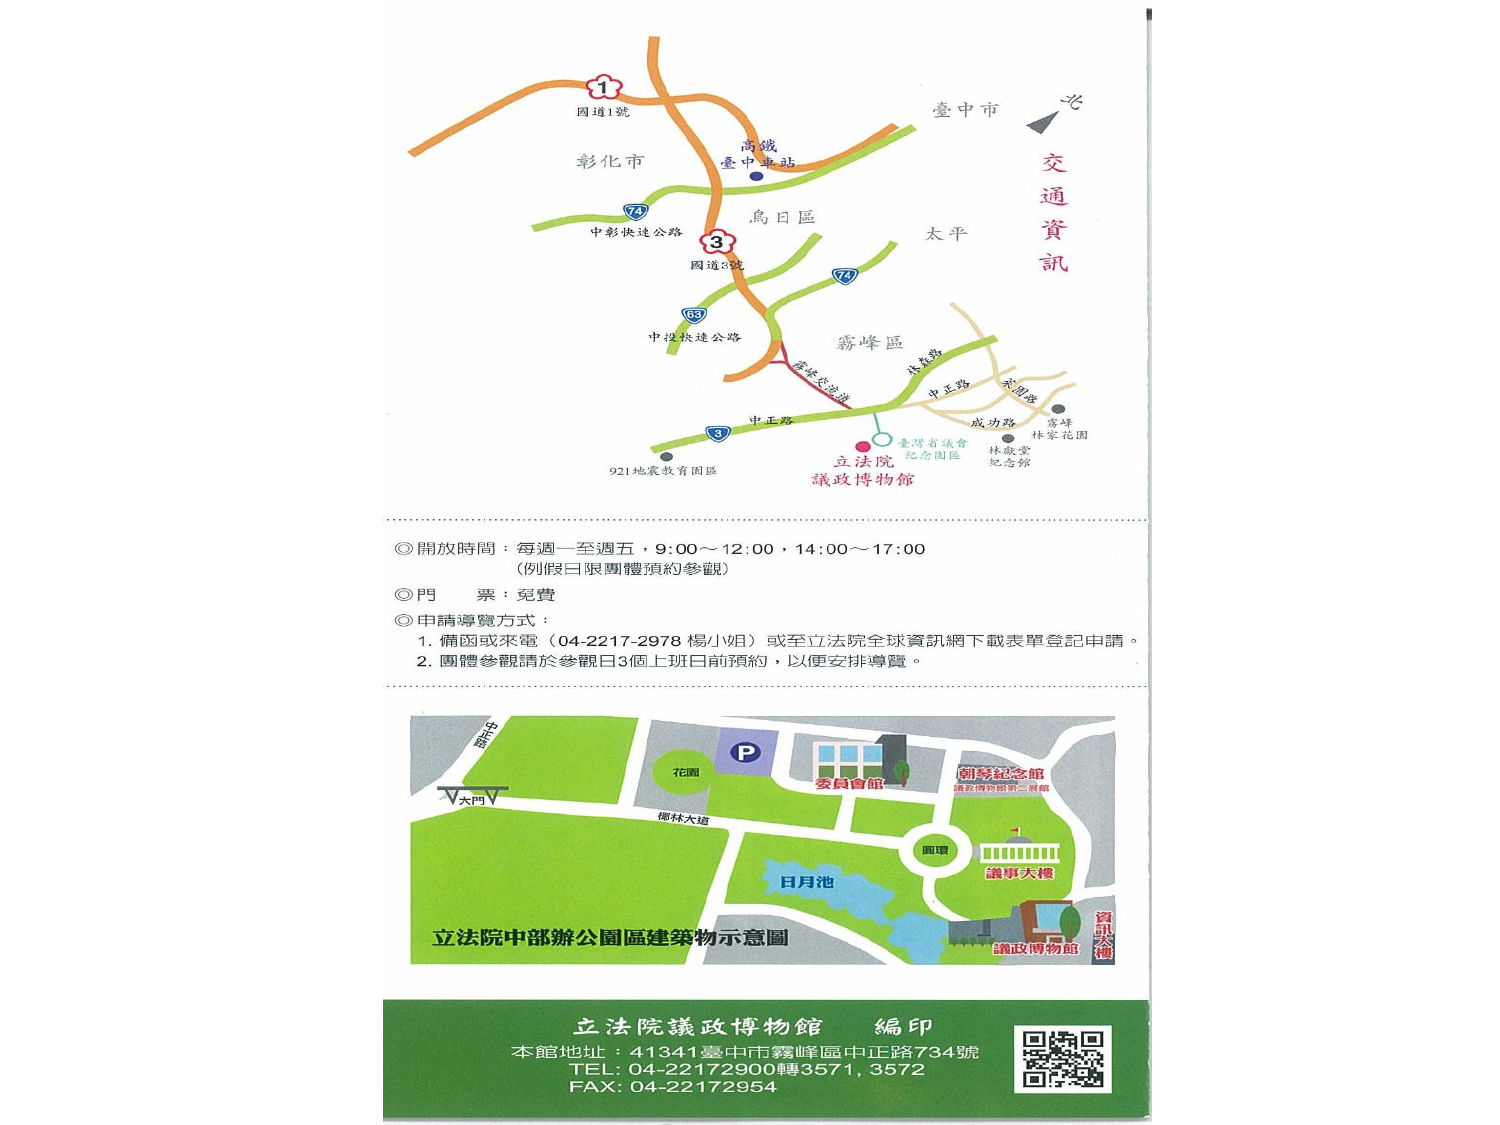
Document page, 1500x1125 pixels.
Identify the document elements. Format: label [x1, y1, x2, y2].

picture [383, 0, 1152, 1125]
